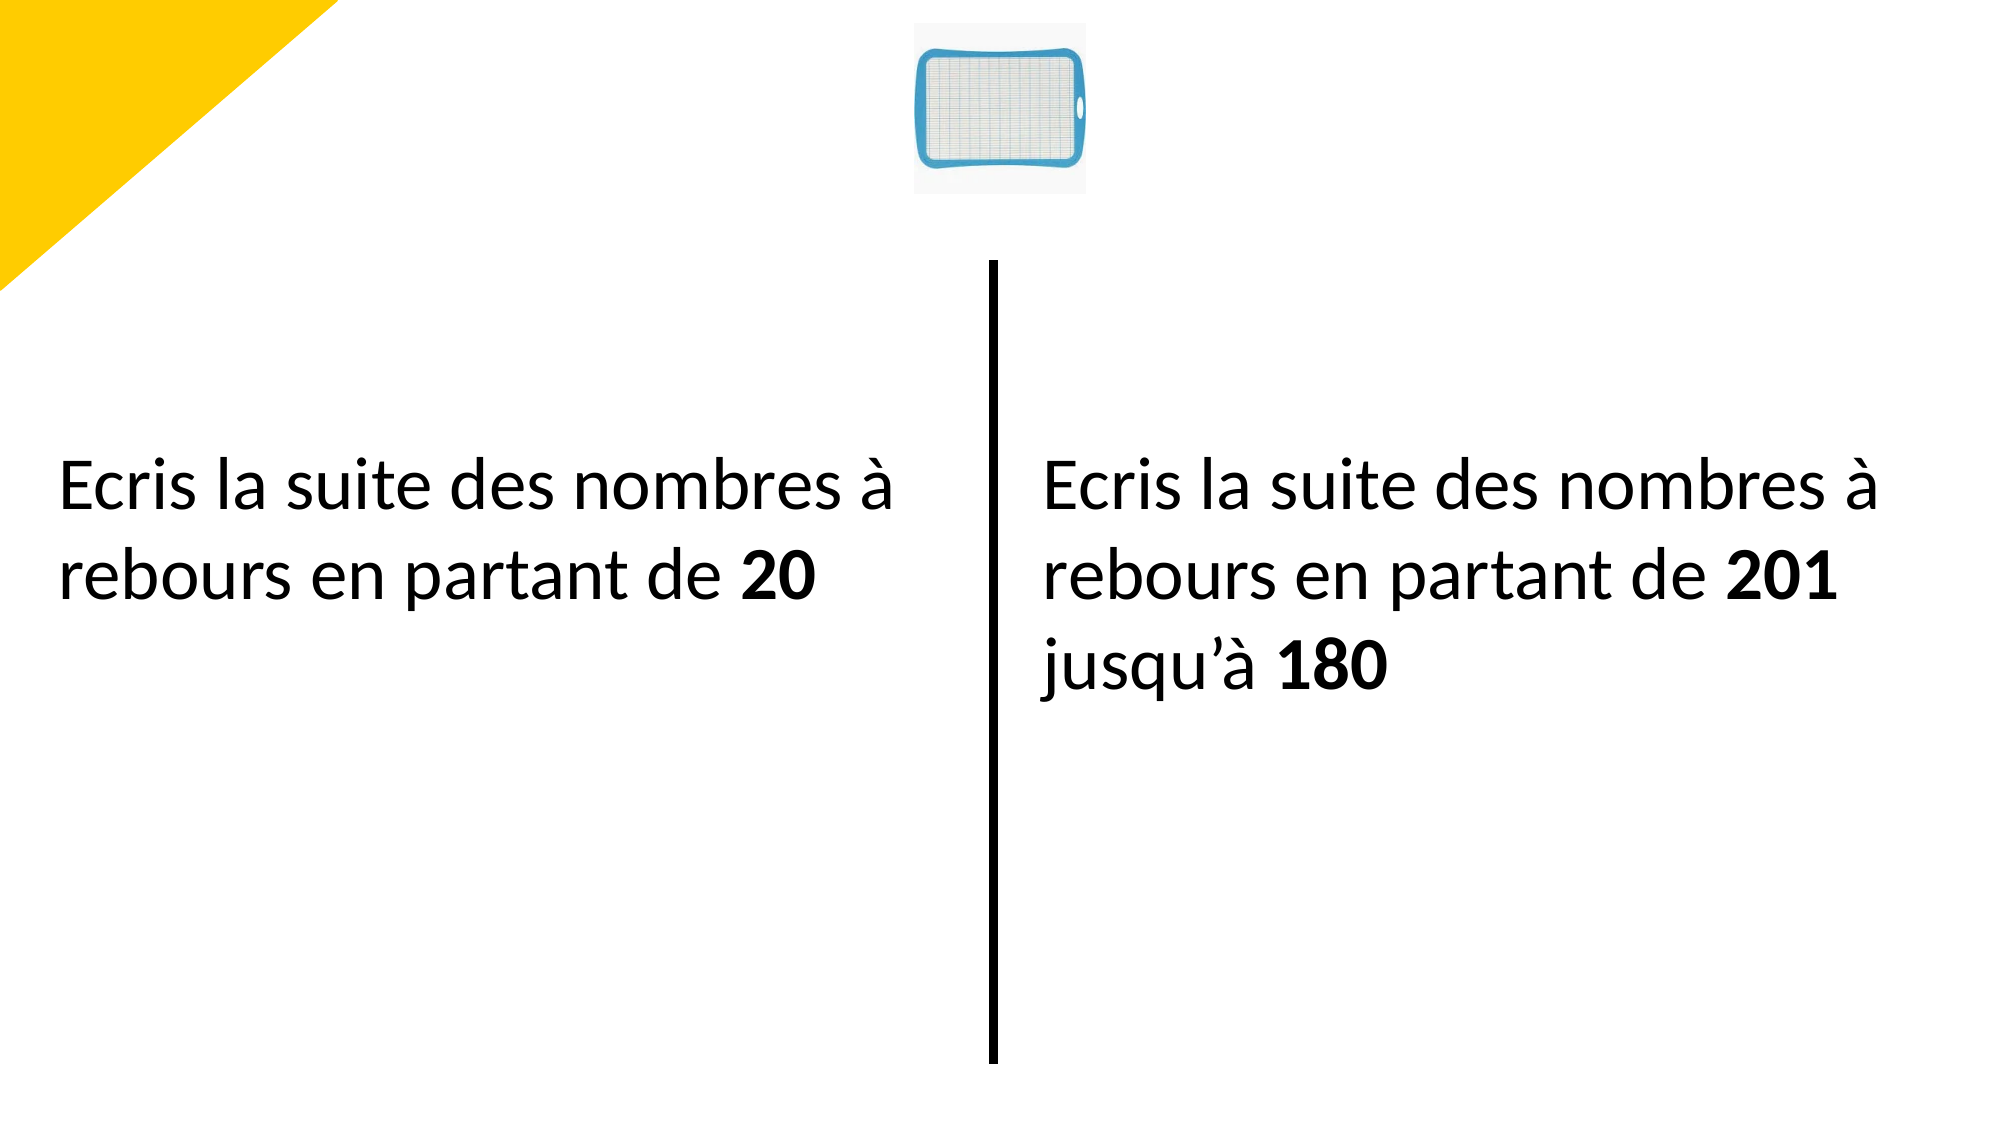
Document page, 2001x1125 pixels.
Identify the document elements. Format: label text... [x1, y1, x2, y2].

picture [914, 23, 1086, 194]
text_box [0, 0, 337, 290]
text_box Ecris la suite des nombres à rebours en partant de 20 [43, 426, 959, 622]
text_box Ecris la suite des nombres à rebours en partant de 201 jusqu’à 180 [1028, 426, 1944, 712]
